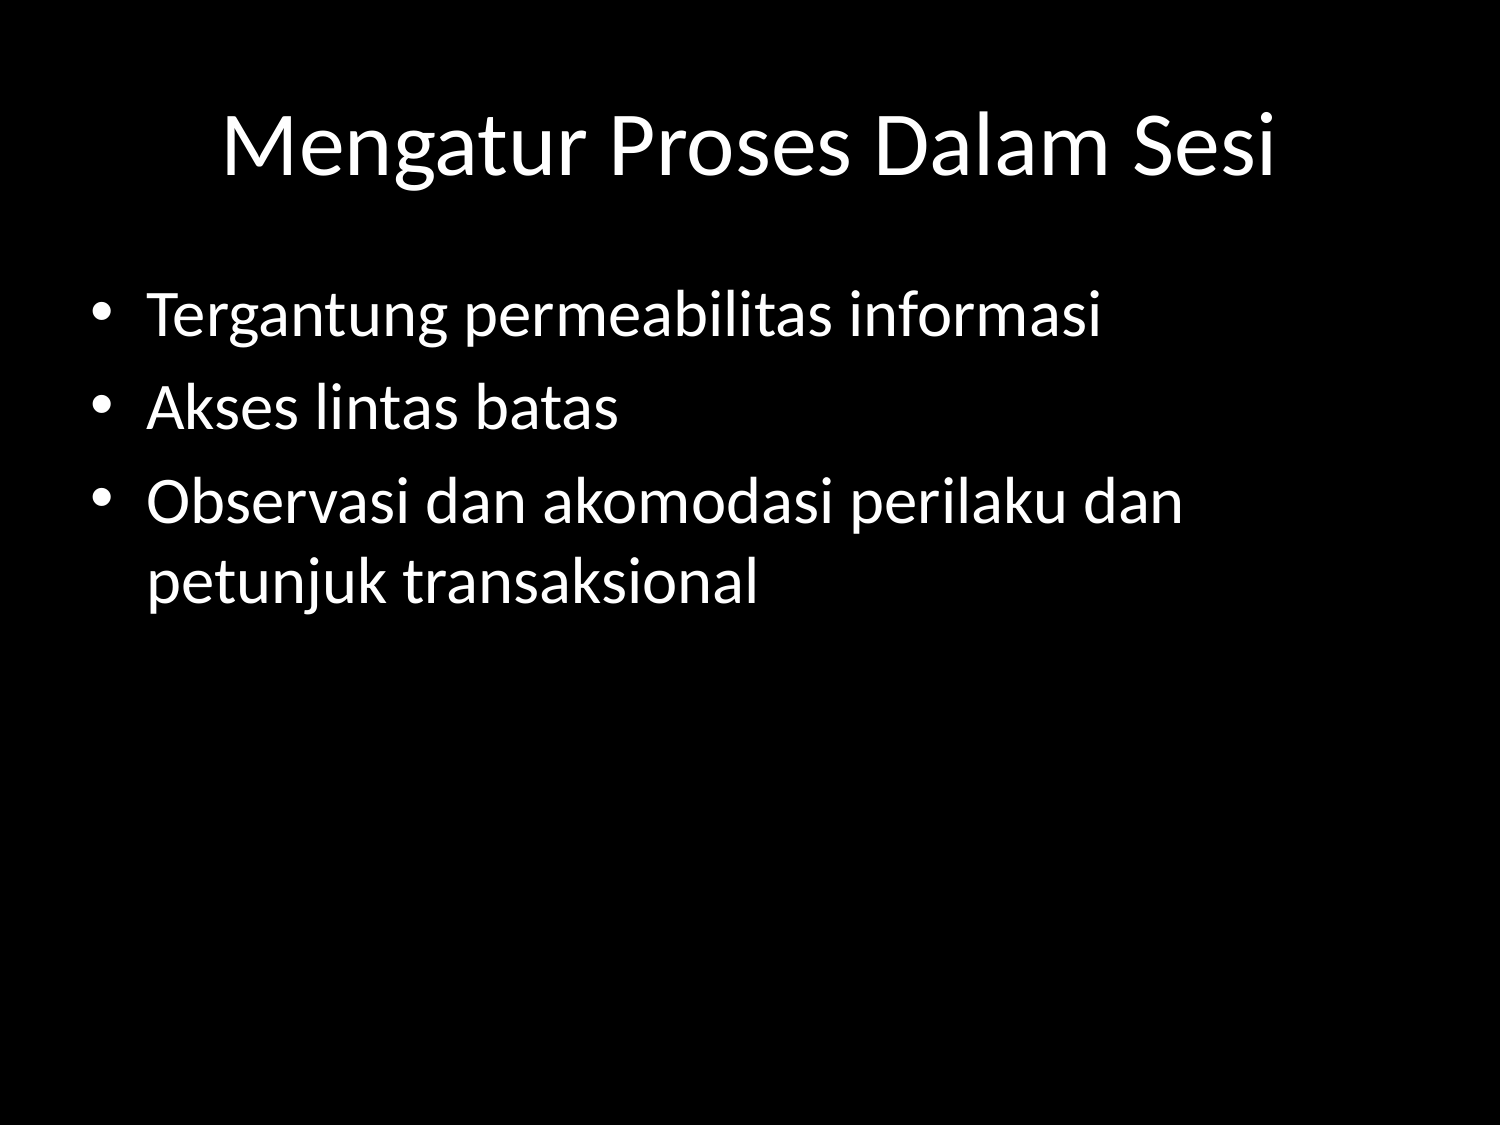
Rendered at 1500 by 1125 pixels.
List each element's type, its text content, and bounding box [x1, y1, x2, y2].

list Tergantung permeabilitas informasi Akses lintas batas Observasi dan akomodasi perilaku dan petunjuk transaksional [75, 262, 1425, 1005]
title Mengatur Proses Dalam Sesi [75, 45, 1425, 233]
